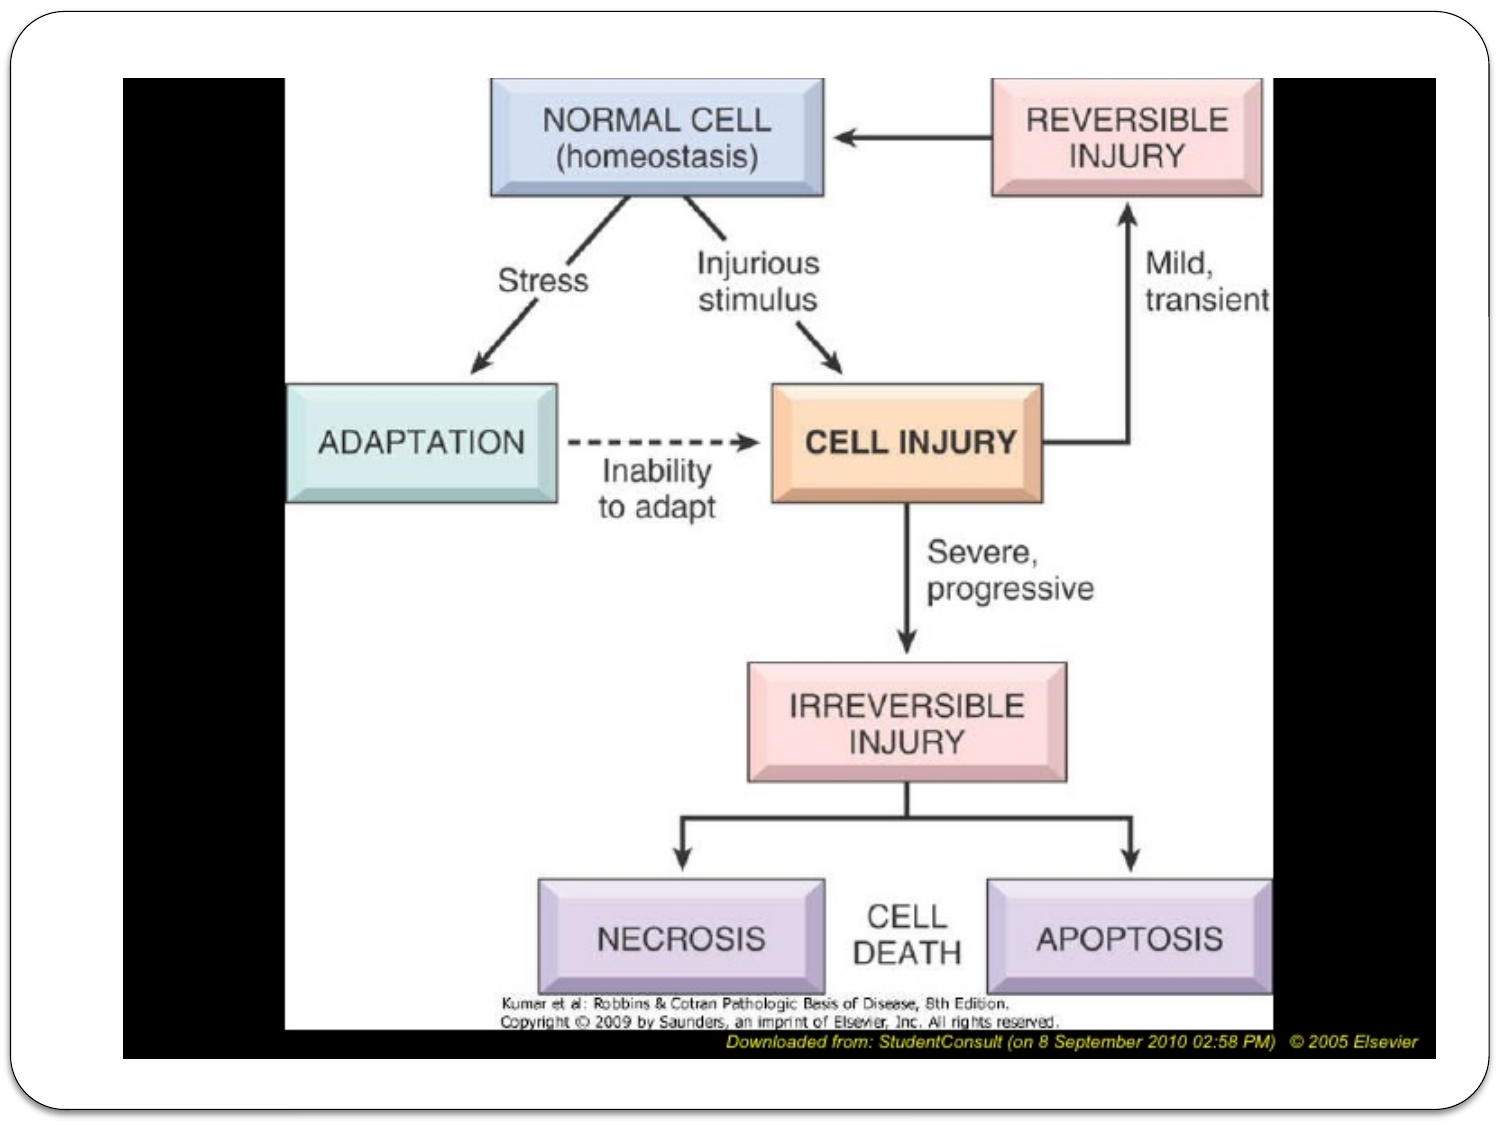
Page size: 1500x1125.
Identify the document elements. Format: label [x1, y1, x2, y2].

picture [123, 77, 1436, 1059]
